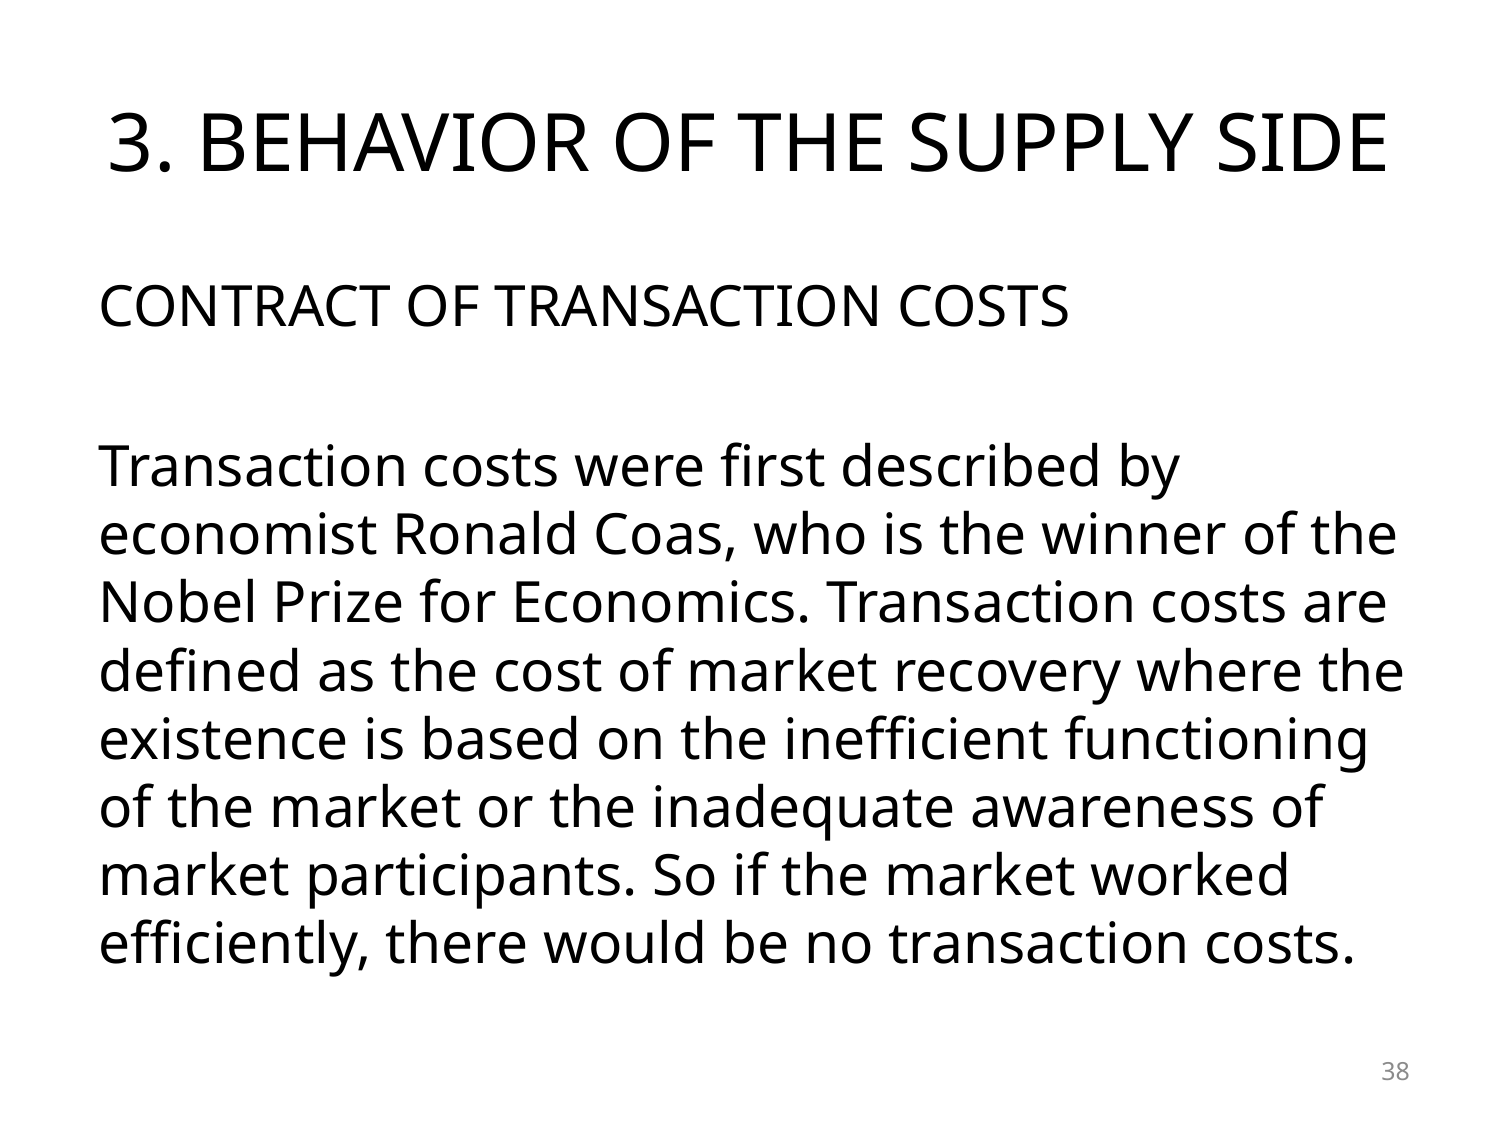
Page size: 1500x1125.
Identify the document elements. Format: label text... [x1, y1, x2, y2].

title 3. BEHAVIOR OF THE SUPPLY SIDE [75, 45, 1425, 233]
list CONTRACT OF TRANSACTION COSTS Transaction costs were first described by economist Ronald Coas, who is the winner of the Nobel Prize for Economics. Transaction costs are defined as the cost of market recovery where the existence is based on the inefficient functioning of the market or the inadequate awareness of market participants. So if the market worked efficiently, there would be no transaction costs. [75, 262, 1425, 1005]
slide_number 38 [1074, 1042, 1425, 1103]
